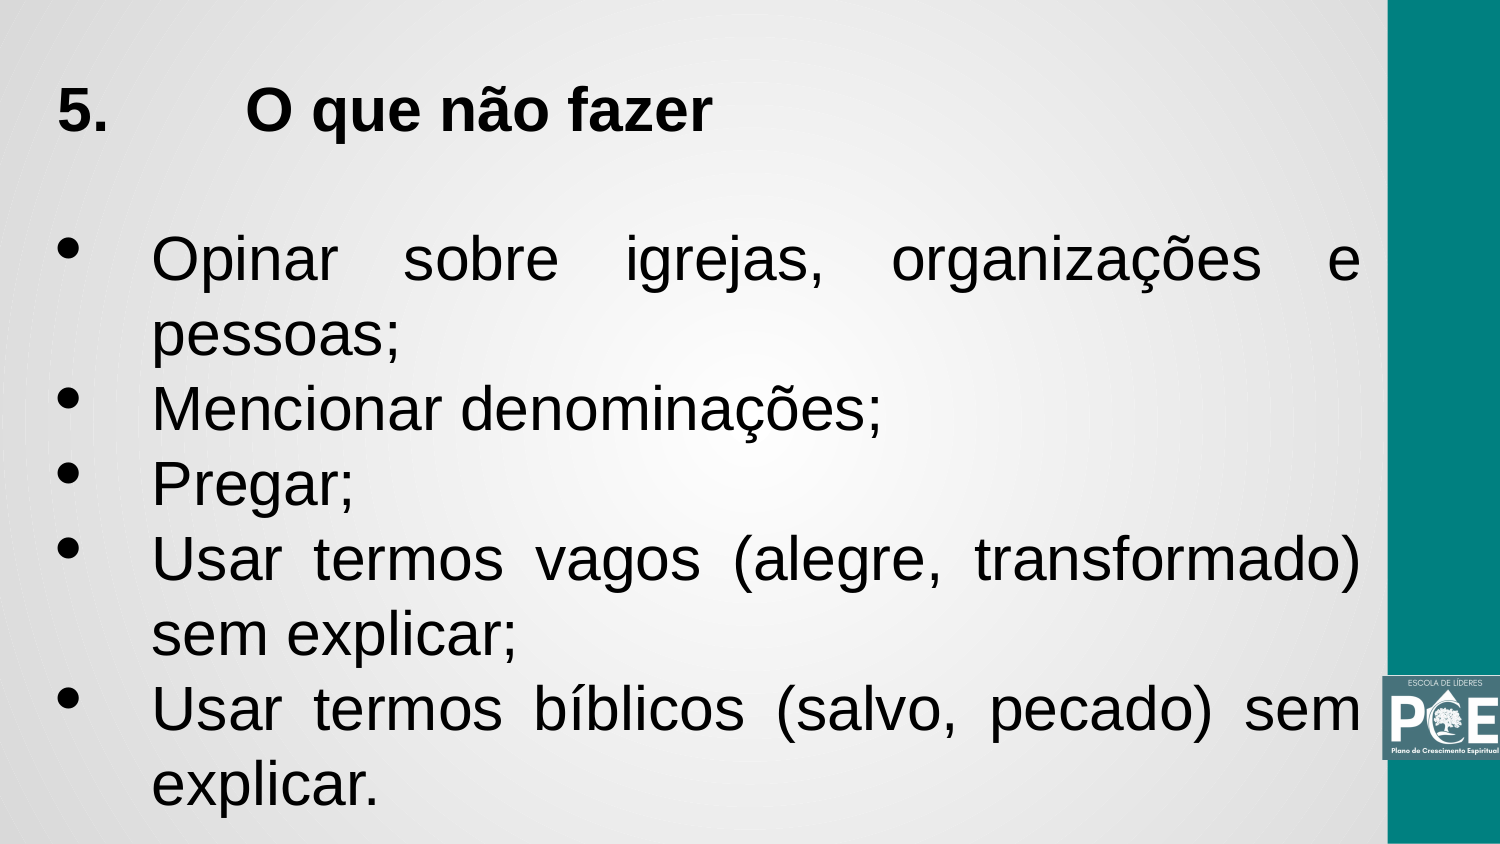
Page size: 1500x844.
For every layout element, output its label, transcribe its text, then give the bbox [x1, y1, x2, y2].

text_box O que não fazer Opinar sobre igrejas, organizações e pessoas; Mencionar denominações; Pregar; Usar termos vagos (alegre, transformado) sem explicar; Usar termos bíblicos (salvo, pecado) sem explicar. [12, 61, 1372, 826]
picture [1382, 675, 1500, 760]
